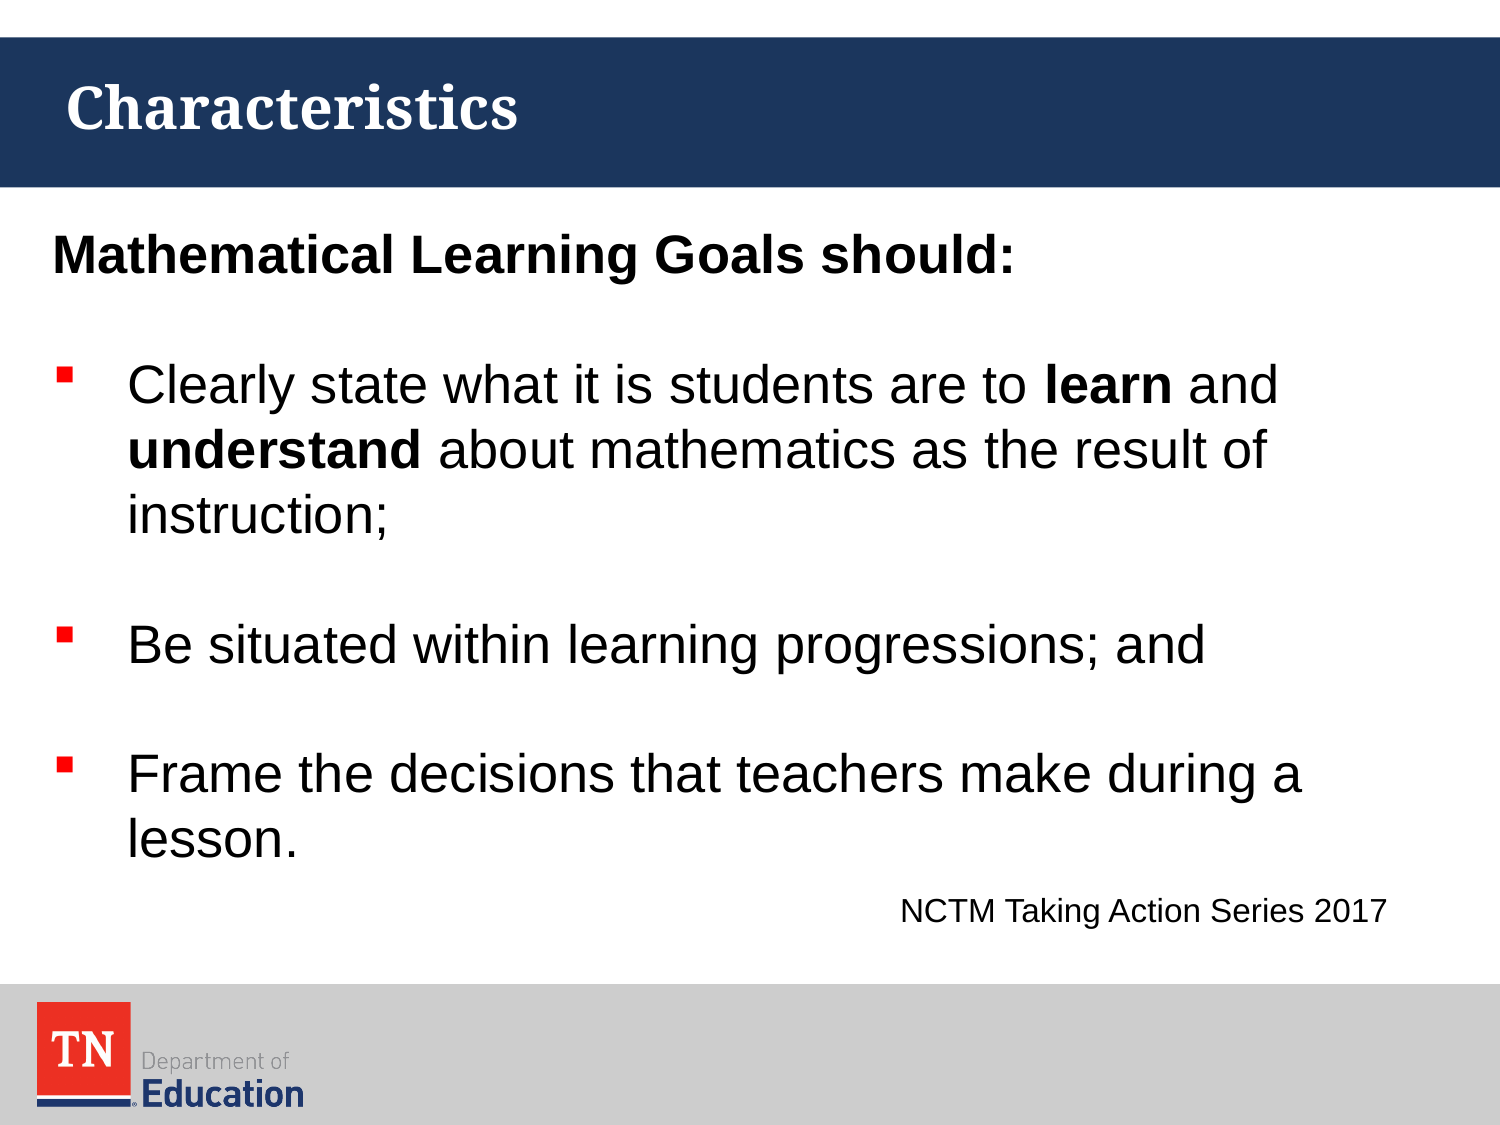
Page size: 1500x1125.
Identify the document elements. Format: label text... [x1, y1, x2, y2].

text_box Mathematical Learning Goals should: Clearly state what it is students are to learn and understand about mathematics as the result of instruction; Be situated within learning progressions; and Frame the decisions that teachers make during a lesson. NCTM Taking Action Series 2017 [37, 211, 1413, 942]
title Characteristics [50, 62, 1500, 213]
list [50, 213, 1425, 955]
picture [37, 1002, 303, 1107]
